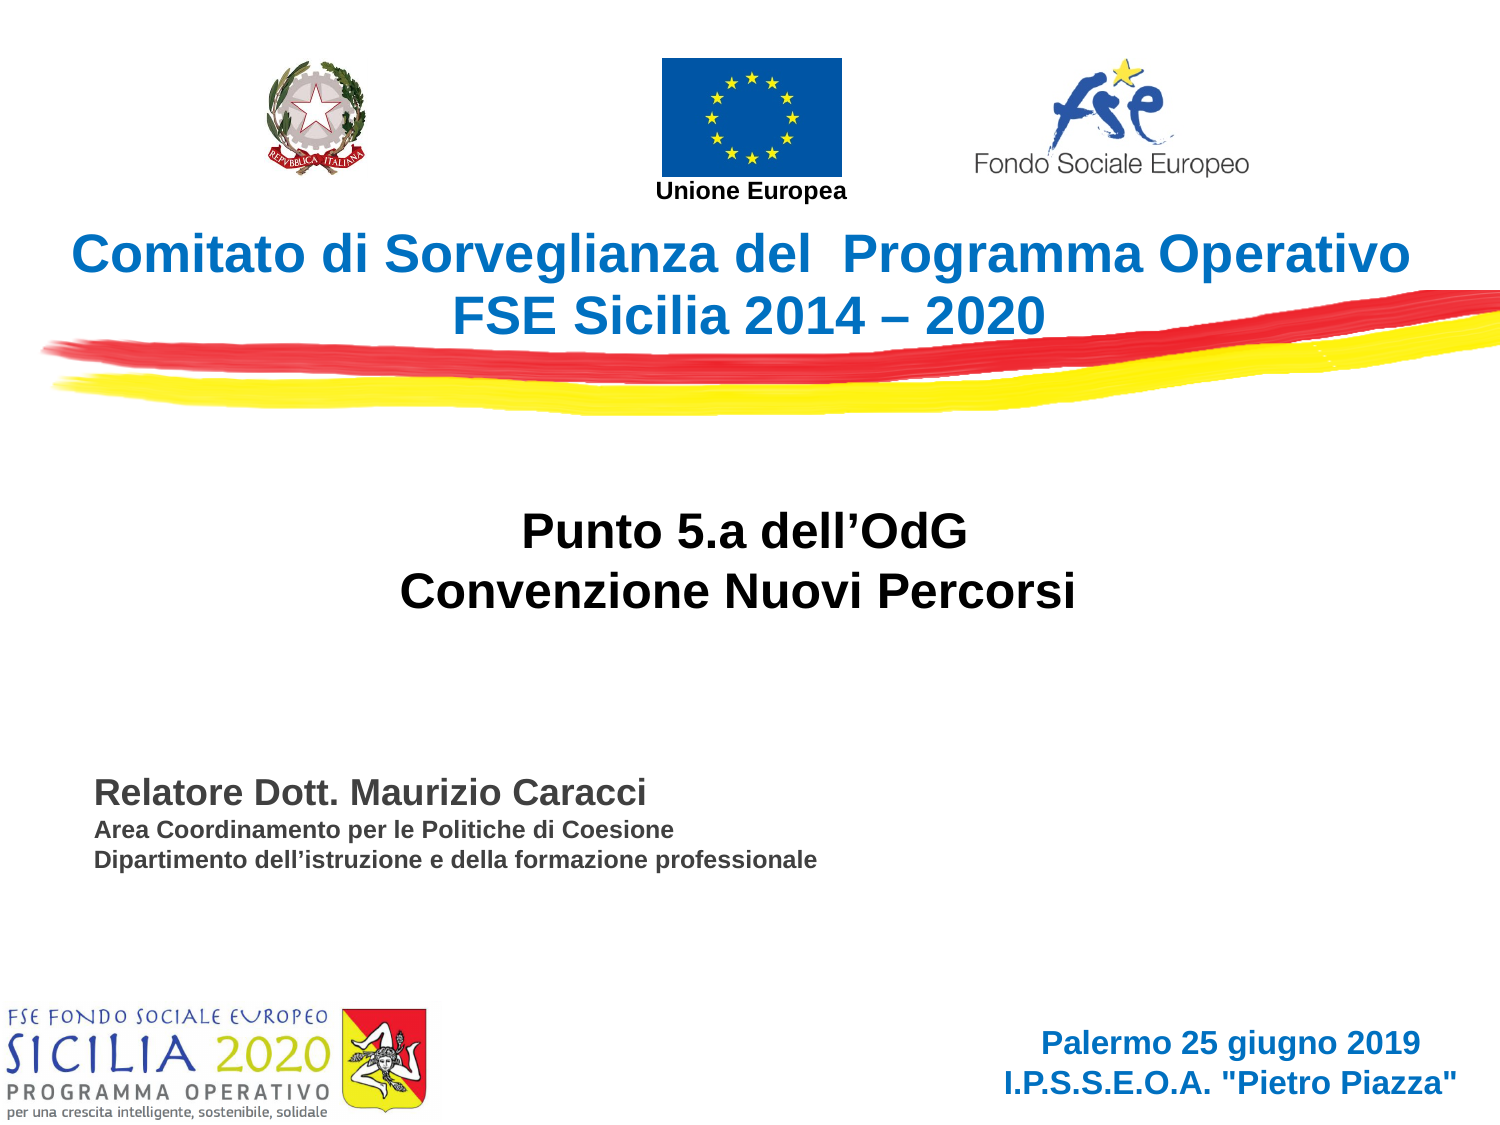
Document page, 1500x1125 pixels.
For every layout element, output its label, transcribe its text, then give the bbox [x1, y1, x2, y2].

picture [0, 290, 1500, 421]
picture [229, 54, 1261, 231]
text_box Comitato di Sorveglianza del Programma Operativo FSE Sicilia 2014 – 2020 [35, 215, 1465, 289]
text_box Relatore Dott. Maurizio Caracci Area Coordinamento per le Politiche di Coesione Dipartimento dell’istruzione e della formazione professionale [79, 760, 1261, 881]
text_box Punto 5.a dell’OdG Convenzione Nuovi Percorsi [0, 491, 1496, 627]
text_box Palermo 25 giugno 2019 I.P.S.S.E.O.A. "Pietro Piazza" [962, 1013, 1500, 1109]
picture [2, 1001, 442, 1123]
